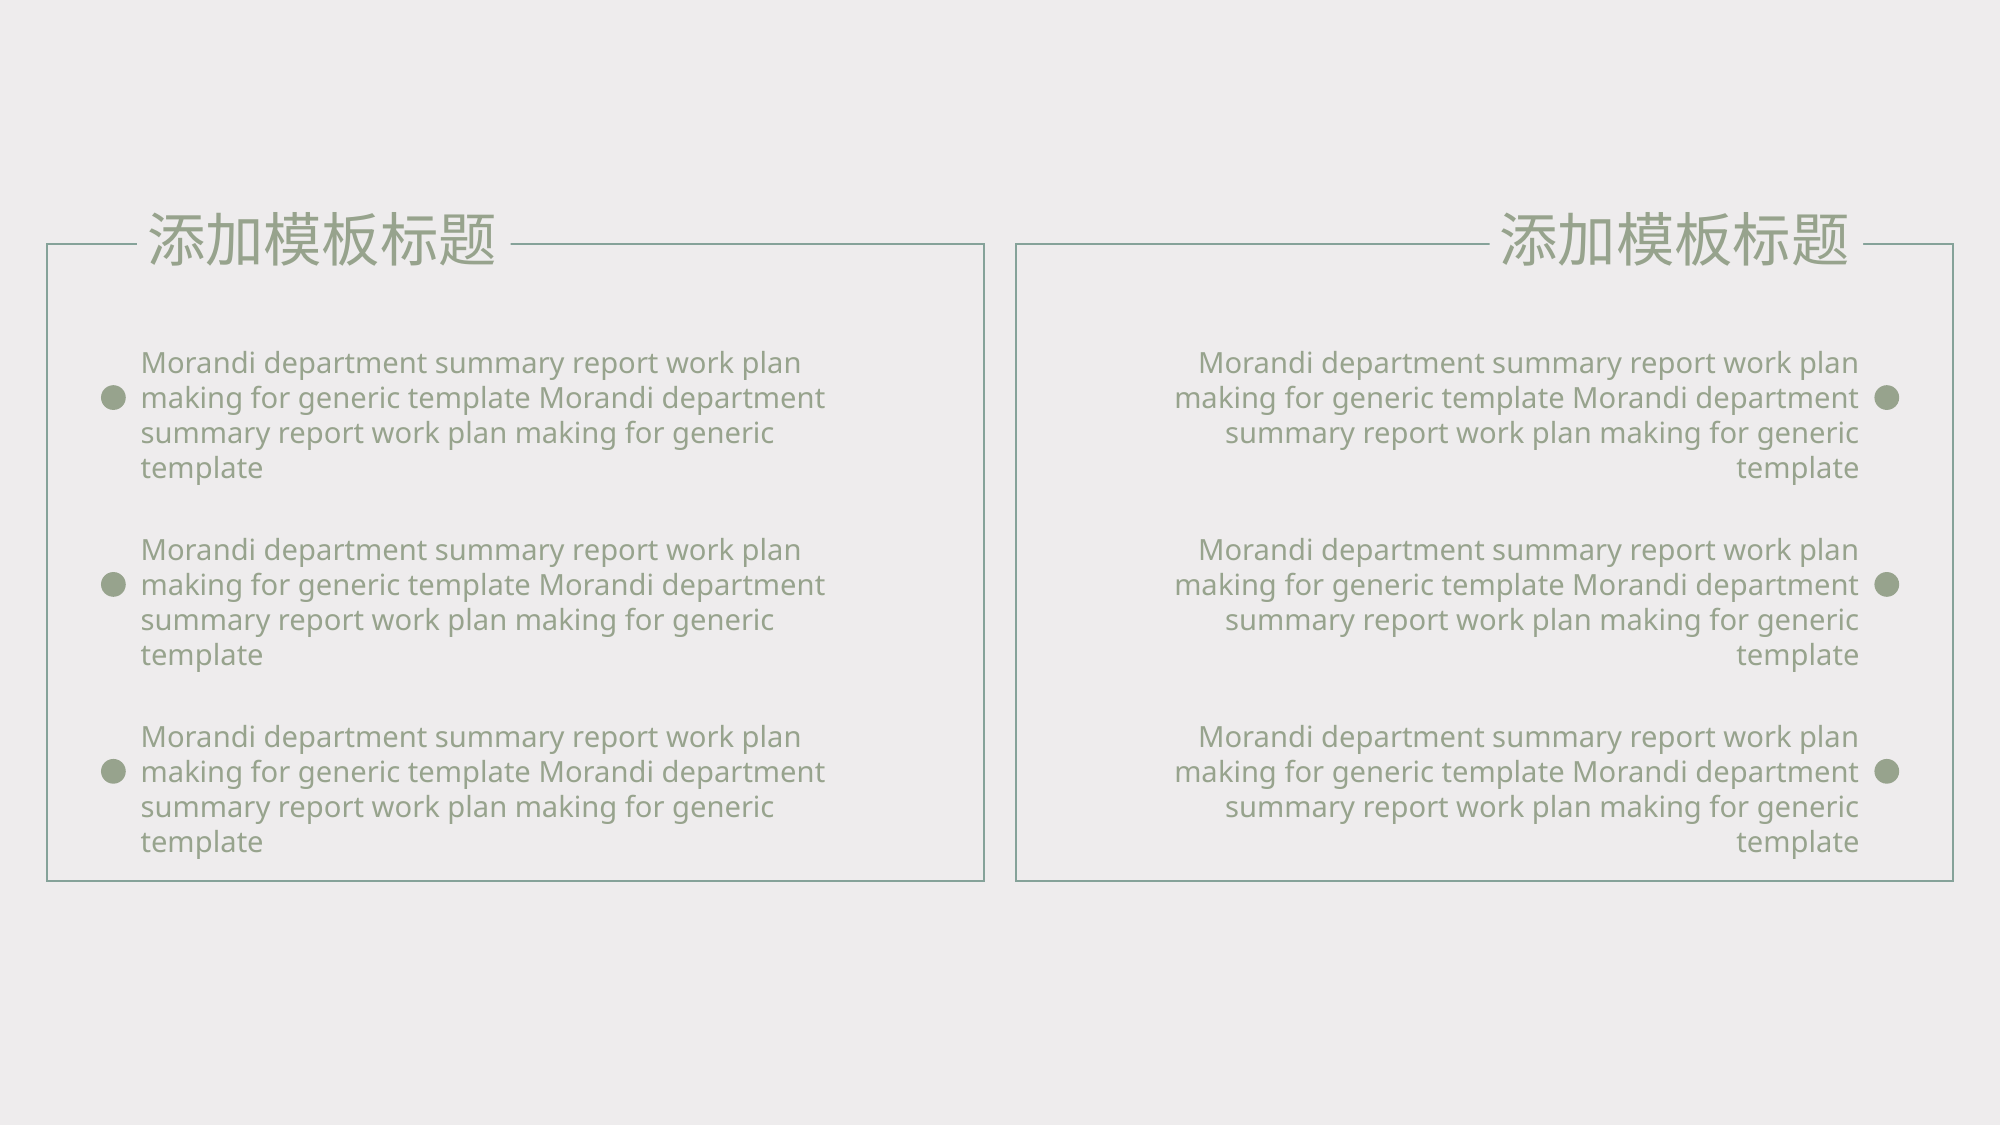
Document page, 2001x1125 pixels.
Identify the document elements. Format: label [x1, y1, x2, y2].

text_box [132, 195, 1868, 281]
text_box [46, 244, 1954, 881]
text_box [125, 337, 906, 832]
text_box [1094, 337, 1875, 832]
